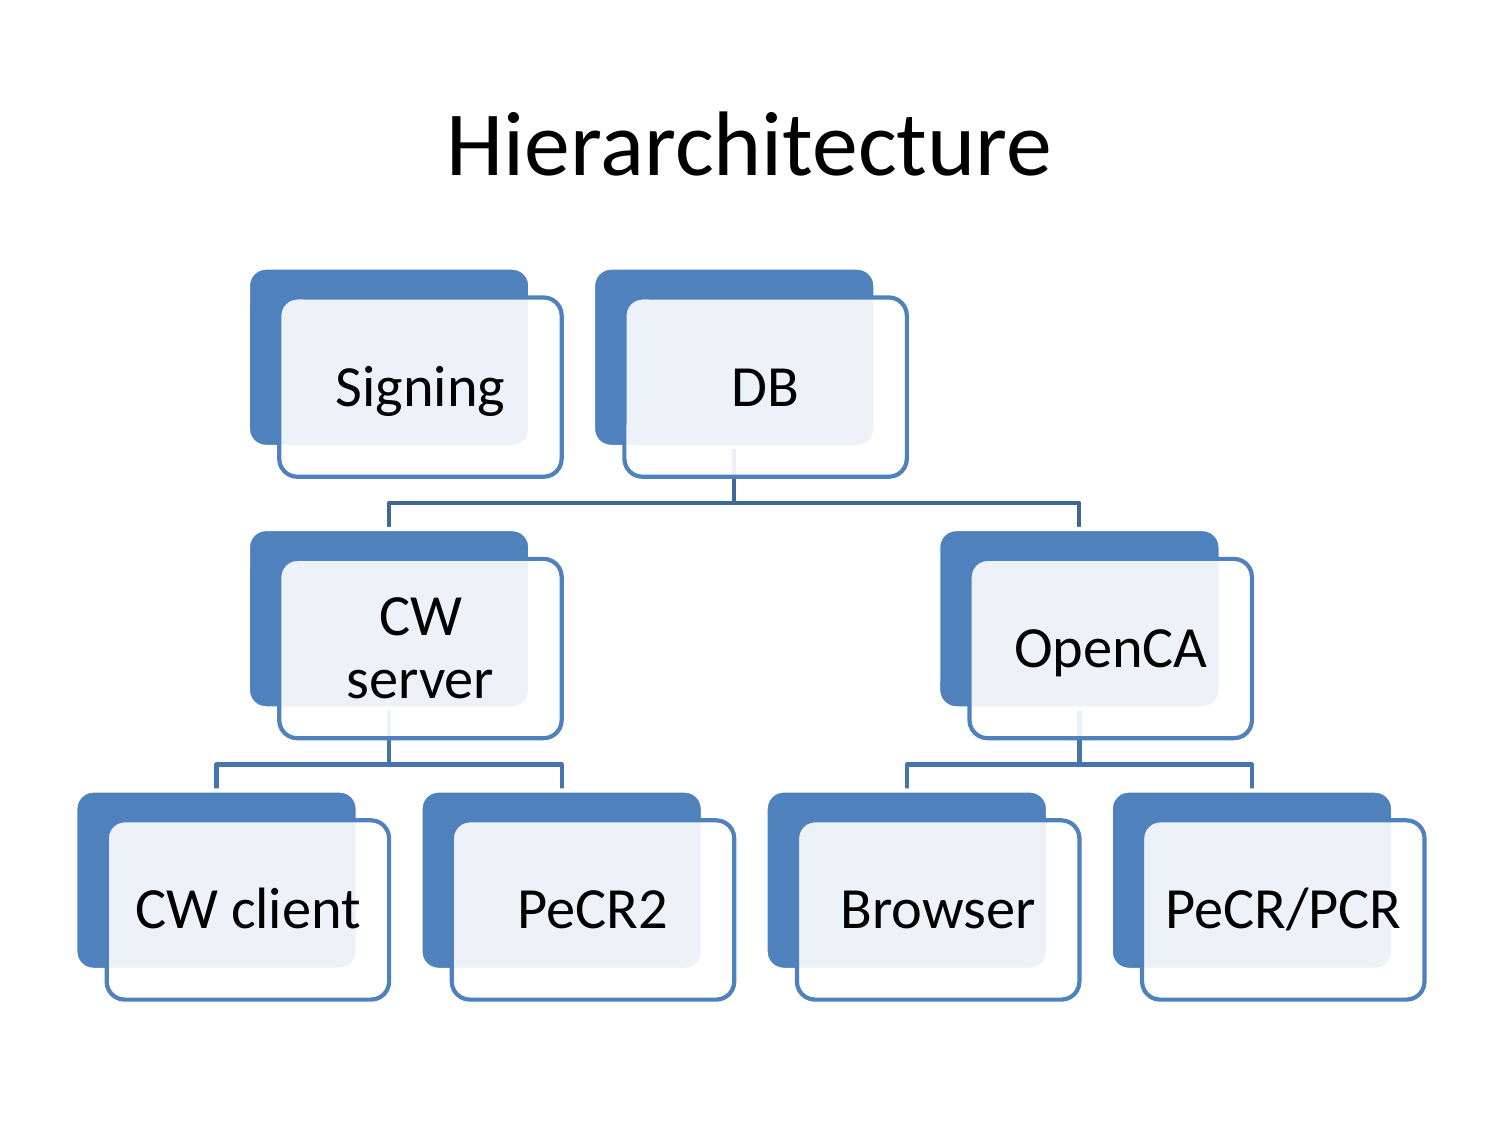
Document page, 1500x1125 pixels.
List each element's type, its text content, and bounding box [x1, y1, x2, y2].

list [74, 262, 1426, 1006]
title Hierarchitecture [75, 45, 1425, 233]
